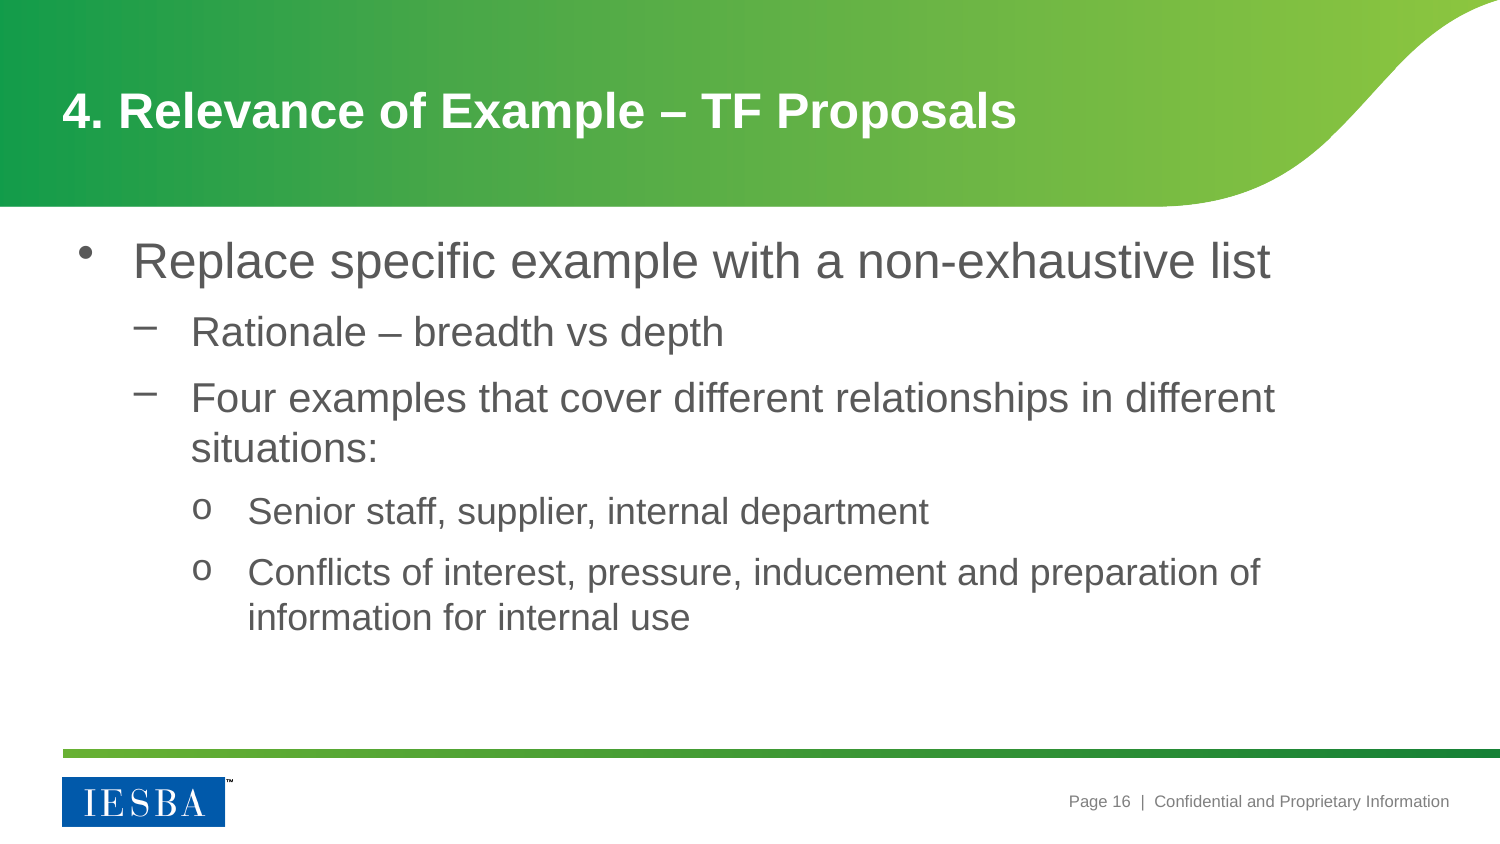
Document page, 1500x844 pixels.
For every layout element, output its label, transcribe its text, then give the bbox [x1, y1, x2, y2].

list Replace specific example with a non-exhaustive list Rationale – breadth vs depth Four examples that cover different relationships in different situations: Senior staff, supplier, internal department Conflicts of interest, pressure, inducement and preparation of information for internal use [62, 220, 1450, 724]
picture [0, 0, 1500, 207]
picture [62, 777, 233, 827]
title 4. Relevance of Example – TF Proposals [62, 75, 1300, 142]
